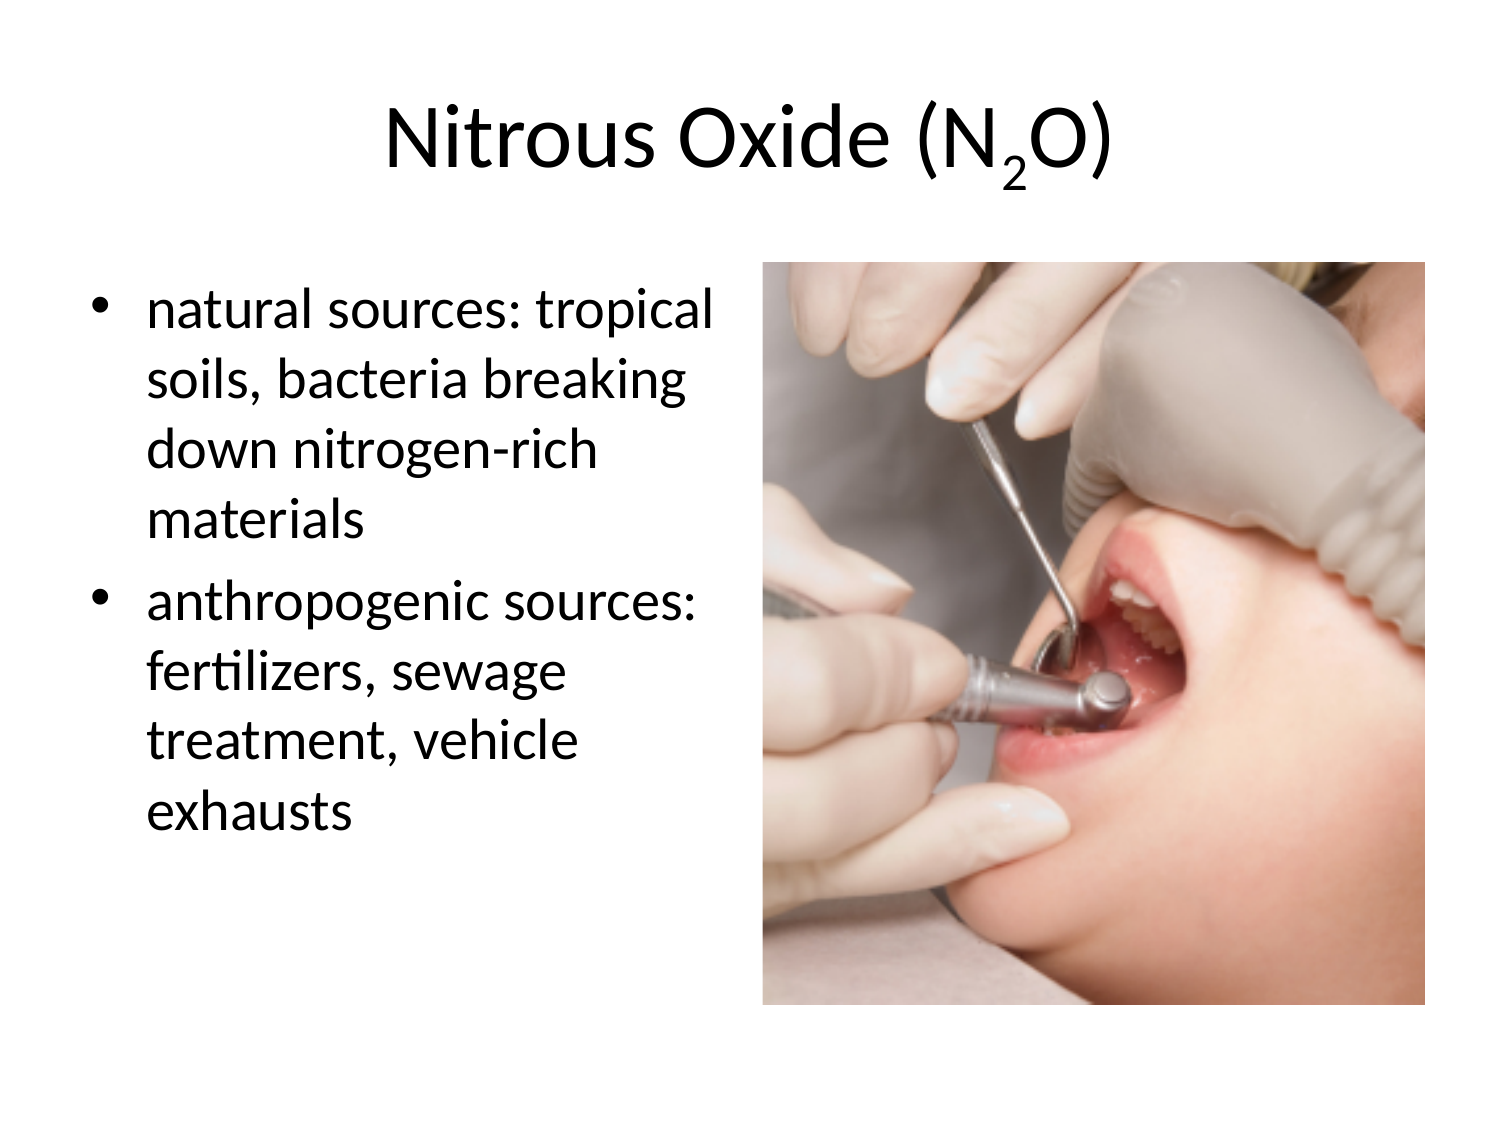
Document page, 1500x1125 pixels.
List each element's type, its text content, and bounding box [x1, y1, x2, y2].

list natural sources: tropical soils, bacteria breaking down nitrogen-rich materials anthropogenic sources: fertilizers, sewage treatment, vehicle exhausts [75, 262, 738, 1005]
title Nitrous Oxide (N2O) [75, 45, 1425, 233]
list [762, 262, 1426, 1006]
